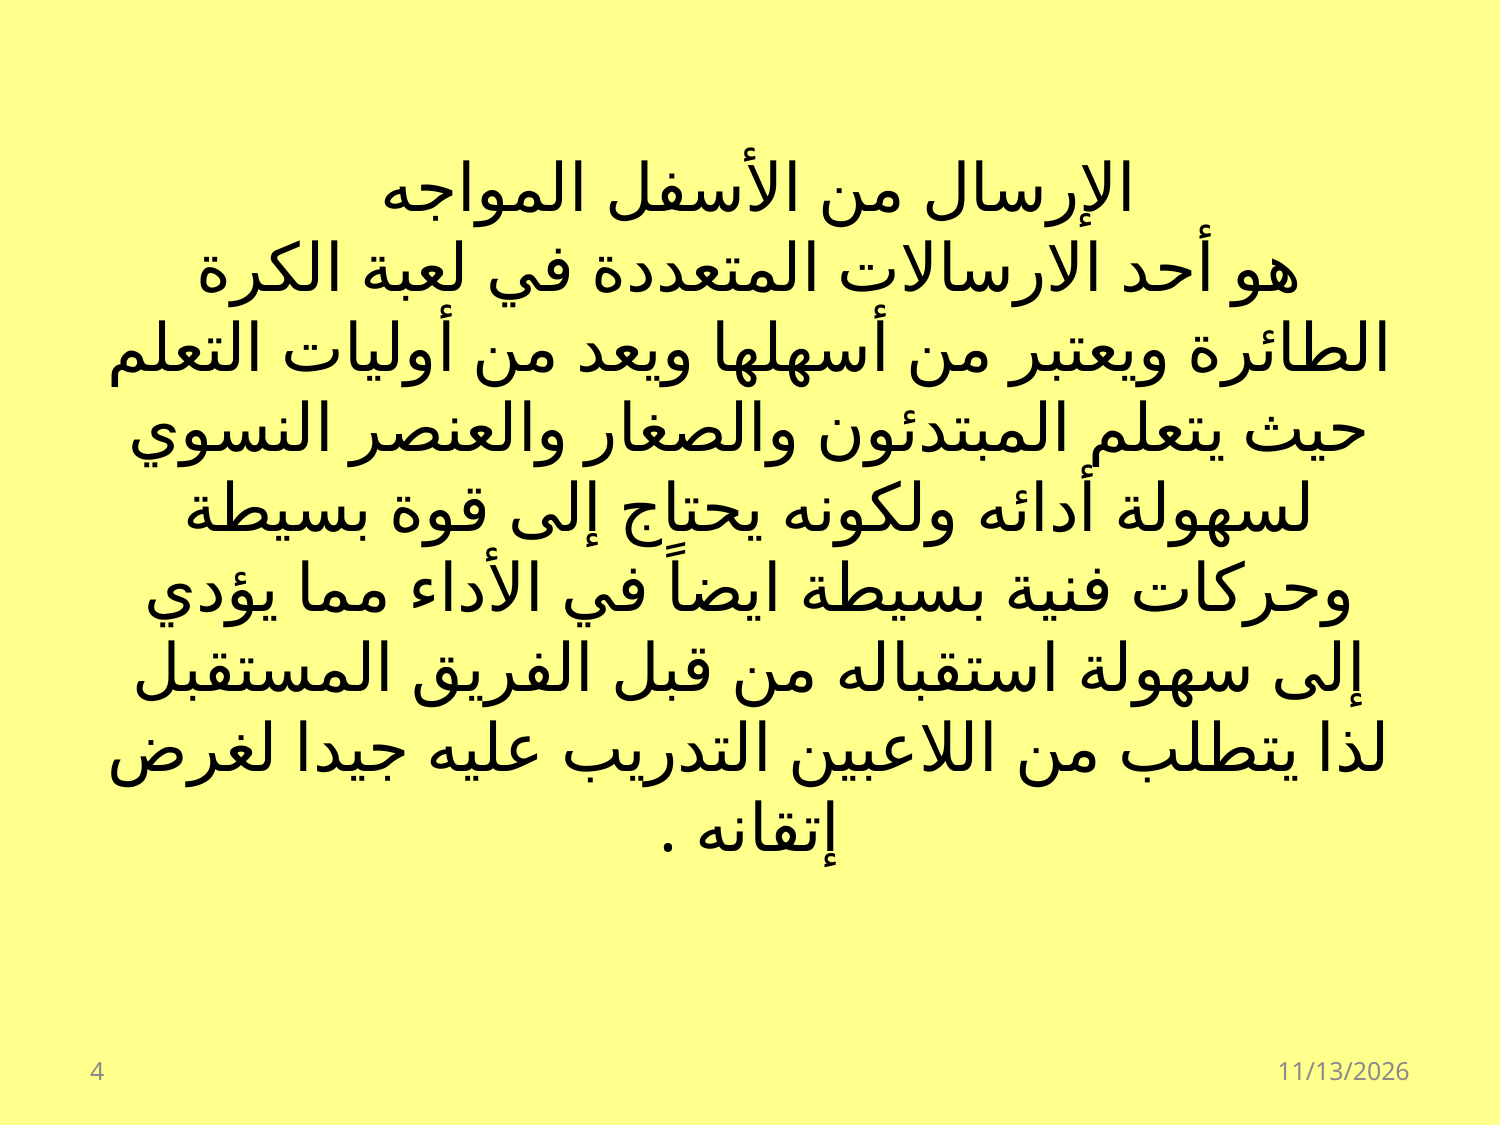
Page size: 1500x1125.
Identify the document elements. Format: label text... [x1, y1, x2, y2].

title الإرسال من الأسفل المواجه هو أحد الارسالات المتعددة في لعبة الكرة الطائرة ويعتبر من أسهلها ويعد من أوليات التعلم حيث يتعلم المبتدئون والصغار والعنصر النسوي لسهولة أدائه ولكونه يحتاج إلى قوة بسيطة وحركات فنية بسيطة ايضاً في الأداء مما يؤدي إلى سهولة استقباله من قبل الفريق المستقبل لذا يتطلب من اللاعبين التدريب عليه جيدا لغرض إتقانه . [75, 35, 1425, 1055]
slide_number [1074, 1042, 1425, 1103]
slide_number 4 [75, 1042, 425, 1103]
